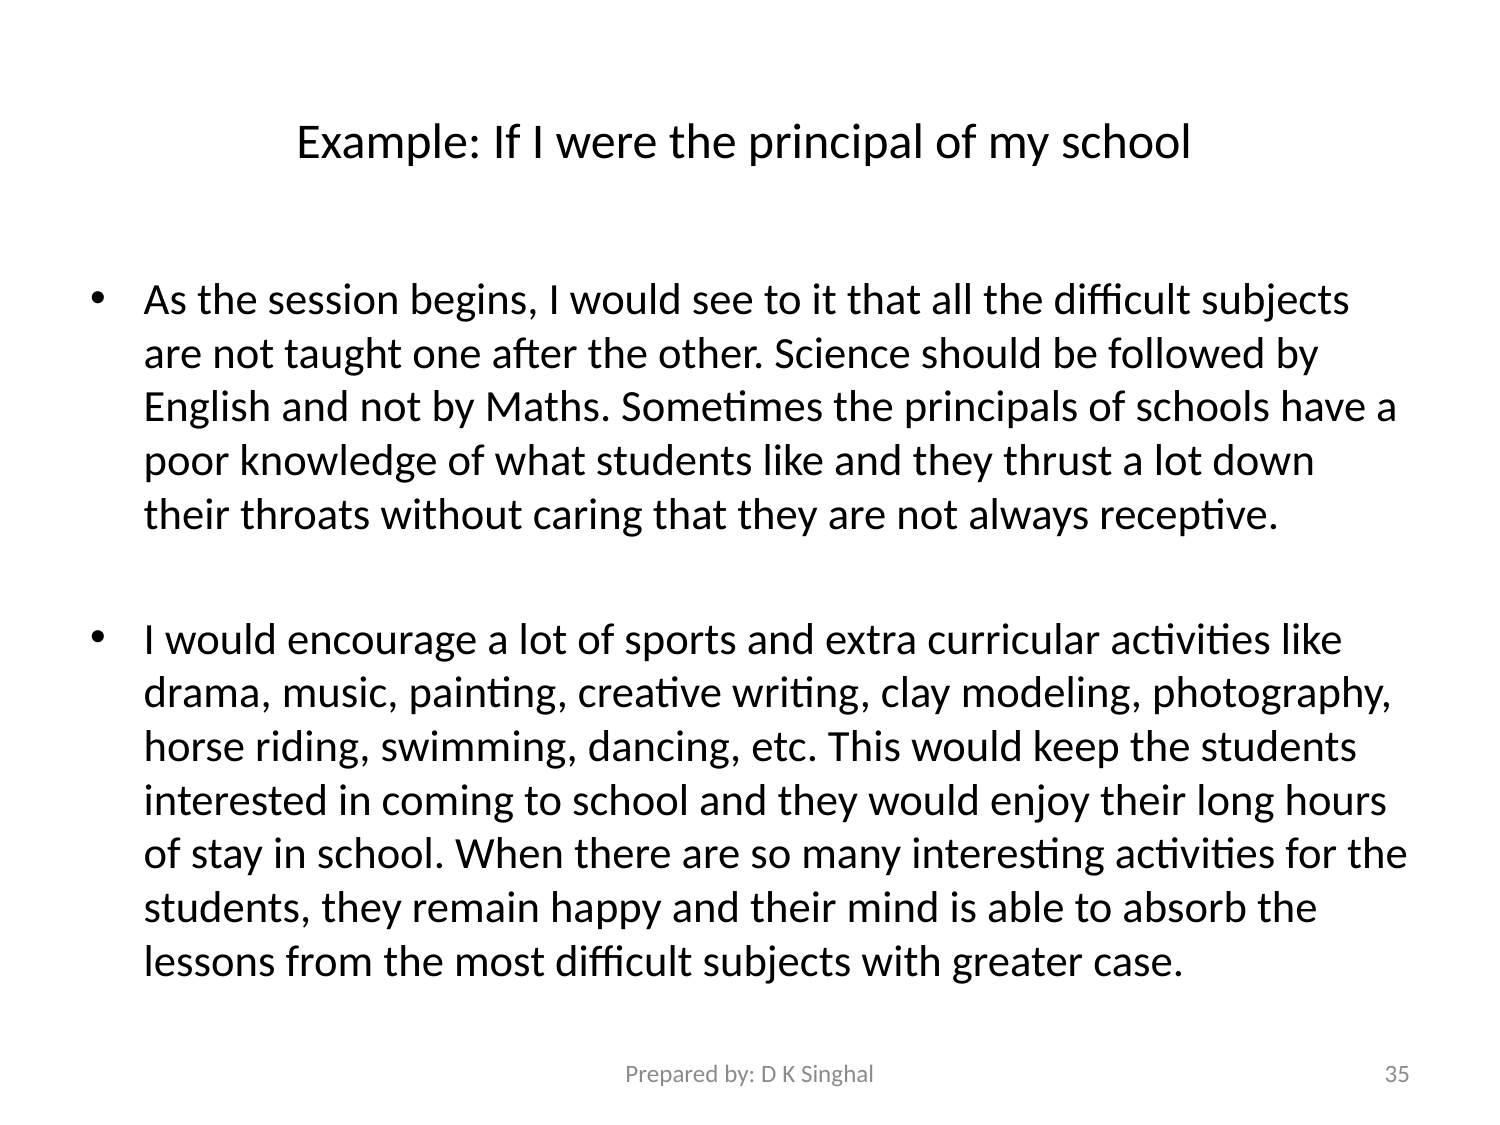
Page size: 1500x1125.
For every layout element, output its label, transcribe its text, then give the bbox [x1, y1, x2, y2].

list As the session begins, I would see to it that all the difficult subjects are not taught one after the other. Science should be followed by English and not by Maths. Sometimes the principals of schools have a poor knowledge of what students like and they thrust a lot down their throats without caring that they are not always receptive. I would encourage a lot of sports and extra curricular activities like drama, music, painting, creative writing, clay modeling, photography, horse riding, swimming, dancing, etc. This would keep the students interested in coming to school and they would enjoy their long hours of stay in school. When there are so many interesting activities for the students, they remain happy and their mind is able to absorb the lessons from the most difficult subjects with greater case. [75, 262, 1425, 1005]
slide_number 35 [1074, 1042, 1425, 1103]
title Example: If I were the principal of my school [75, 45, 1425, 233]
footer Prepared by: D K Singhal [512, 1042, 988, 1103]
